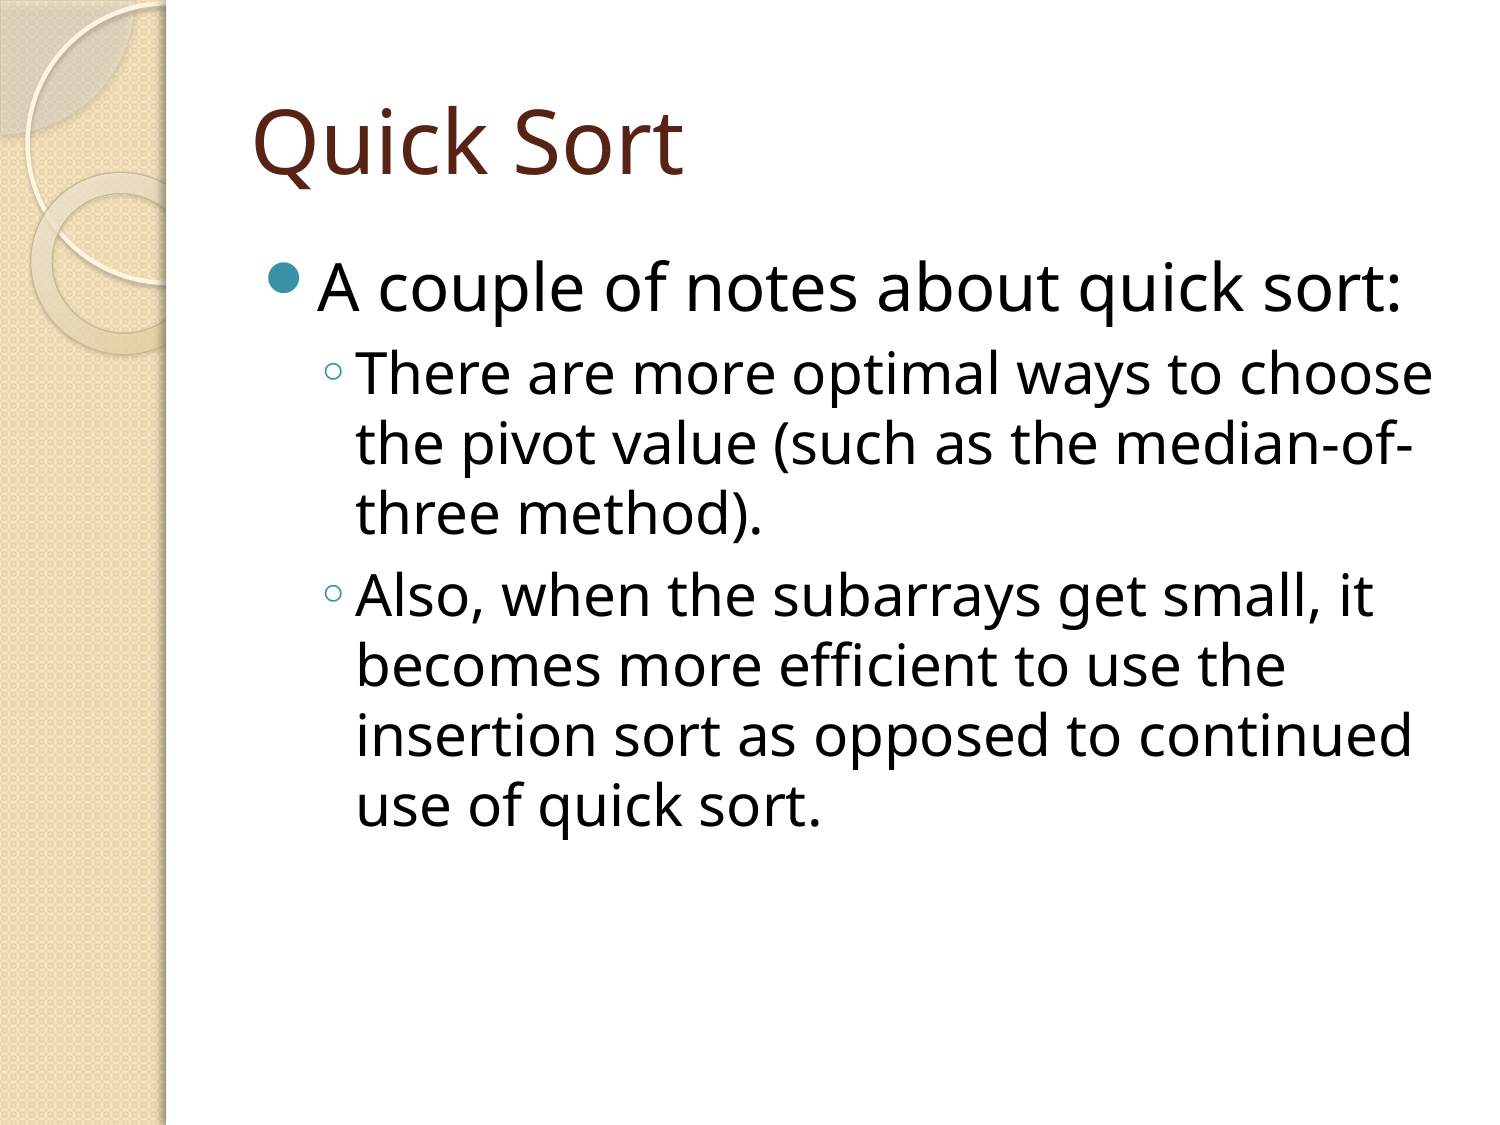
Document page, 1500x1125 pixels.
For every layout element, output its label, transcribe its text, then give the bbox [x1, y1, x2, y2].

title Quick Sort [235, 45, 1466, 233]
list A couple of notes about quick sort: There are more optimal ways to choose the pivot value (such as the median-of-three method). Also, when the subarrays get small, it becomes more efficient to use the insertion sort as opposed to continued use of quick sort. [235, 237, 1466, 1026]
